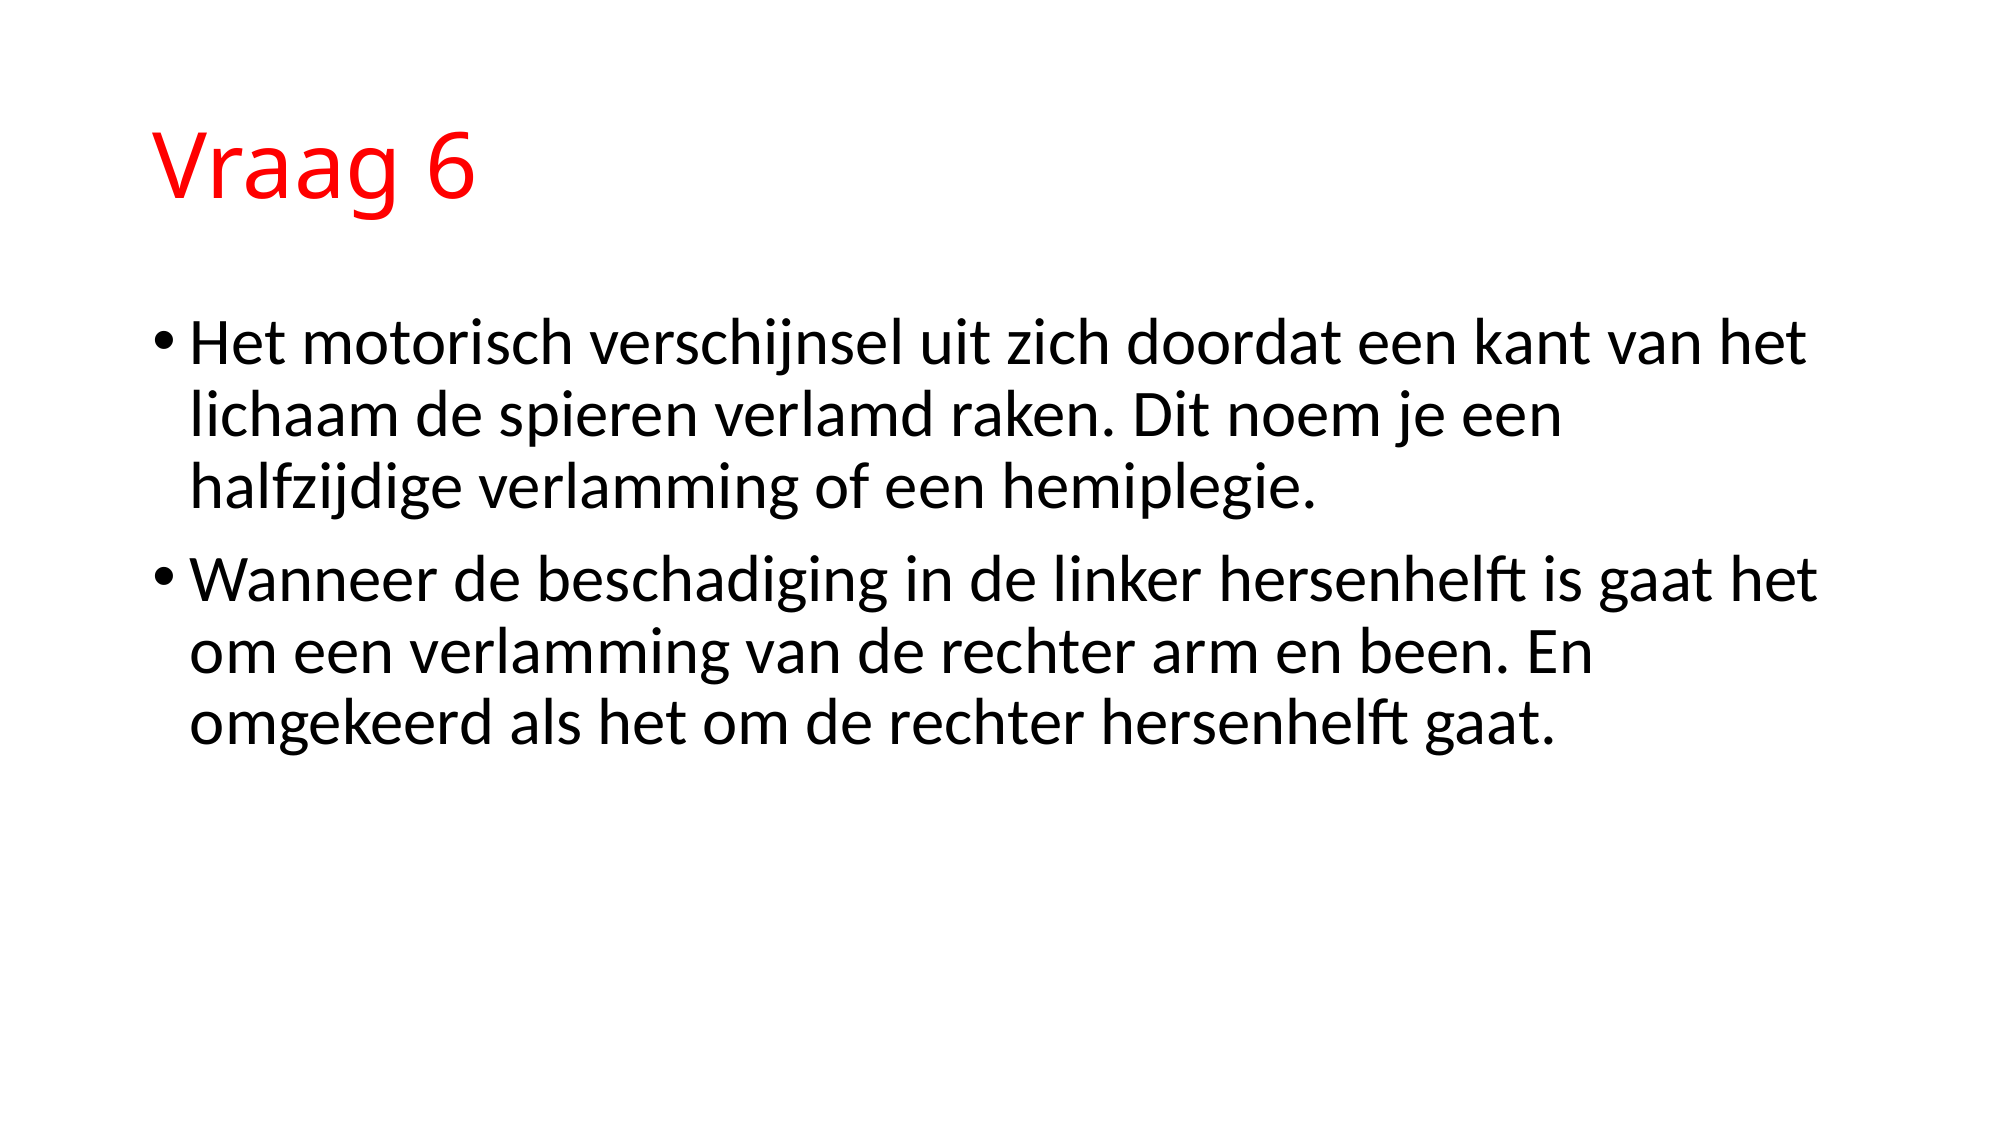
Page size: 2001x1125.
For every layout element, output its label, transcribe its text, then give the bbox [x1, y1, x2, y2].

title Vraag 6 [137, 59, 1863, 278]
list Het motorisch verschijnsel uit zich doordat een kant van het lichaam de spieren verlamd raken. Dit noem je een halfzijdige verlamming of een hemiplegie. Wanneer de beschadiging in de linker hersenhelft is gaat het om een verlamming van de rechter arm en been. En omgekeerd als het om de rechter hersenhelft gaat. [137, 299, 1863, 1014]
